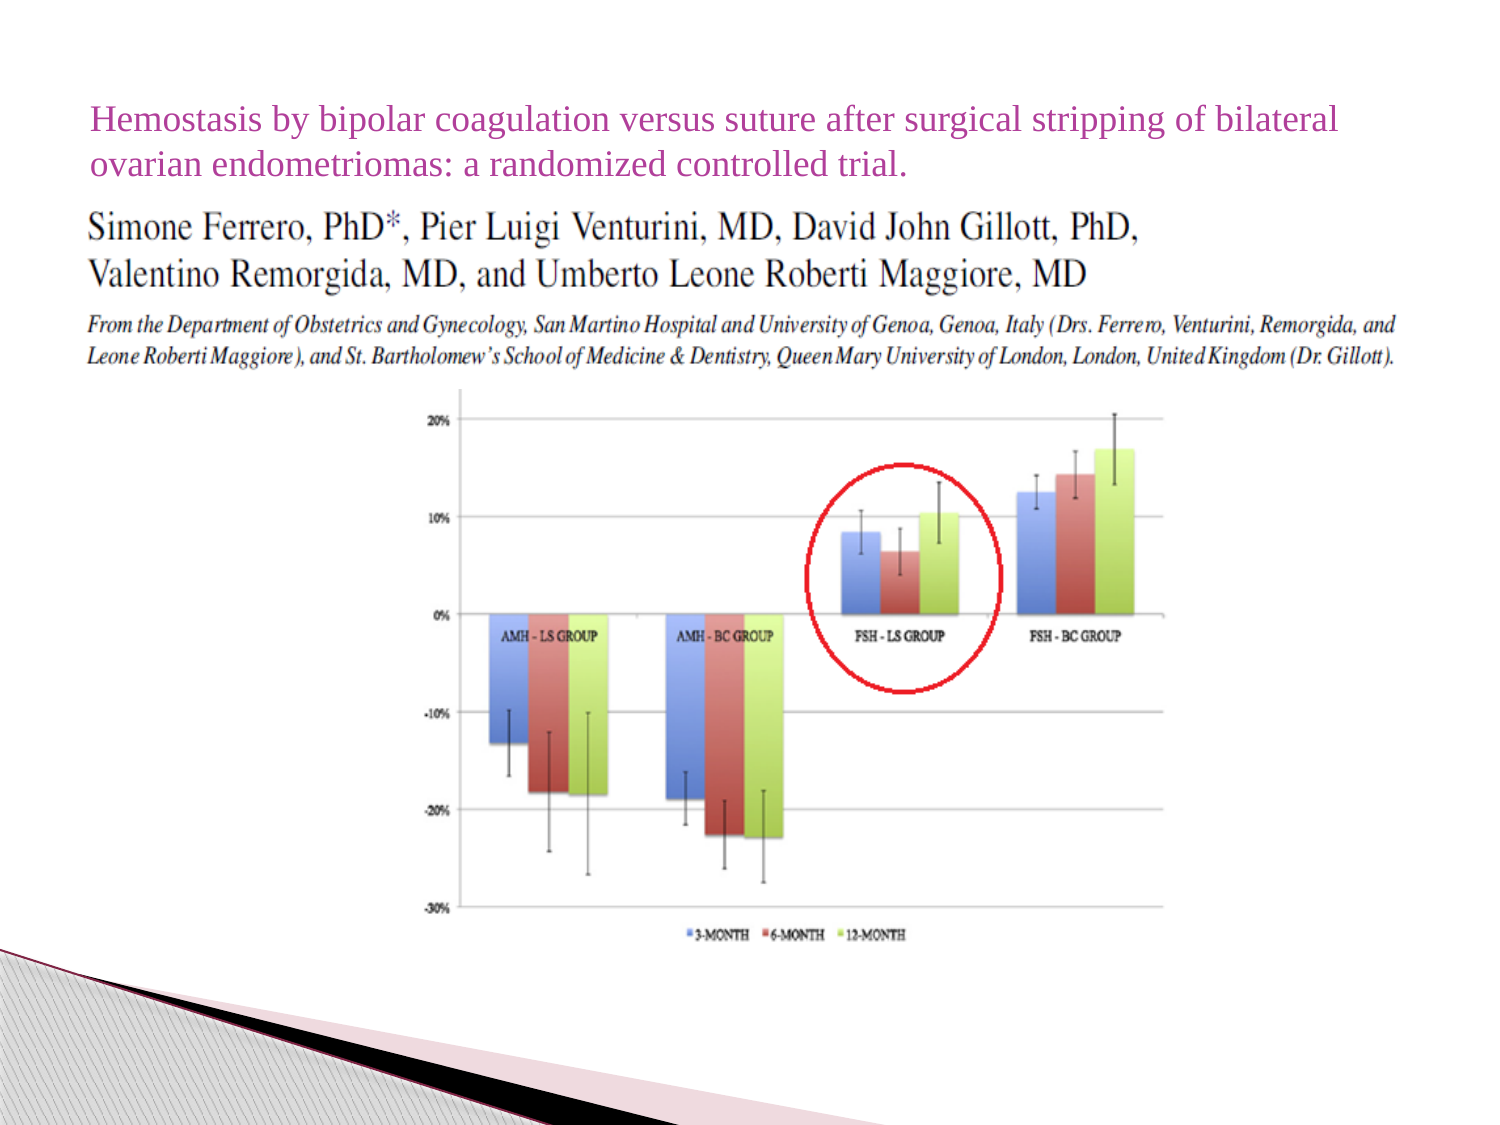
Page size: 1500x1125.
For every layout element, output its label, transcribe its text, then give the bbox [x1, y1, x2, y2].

picture [81, 198, 1454, 389]
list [232, 401, 1268, 967]
title Hemostasis by bipolar coagulation versus suture after surgical stripping of bilateral ovarian endometriomas: a randomized controlled trial. [75, 45, 1425, 207]
